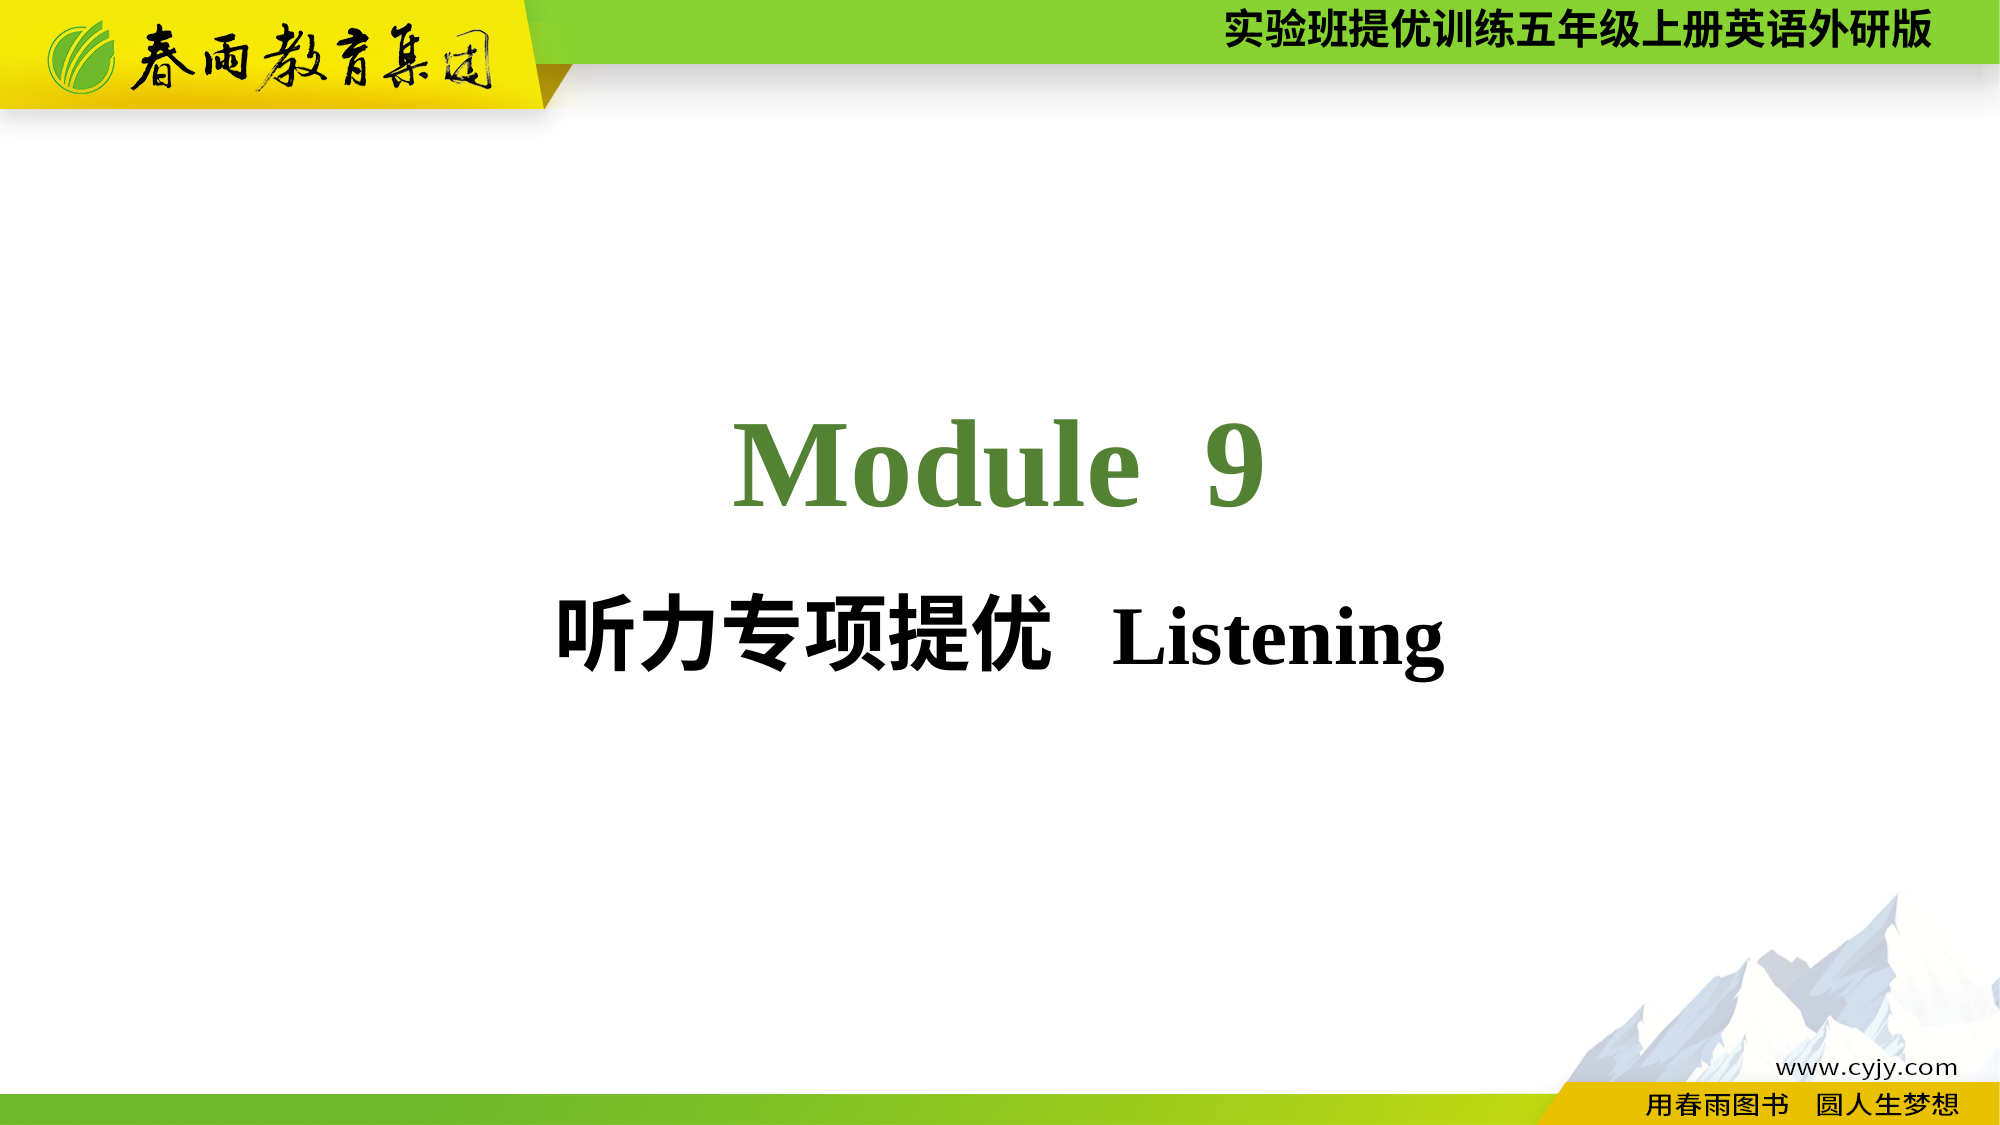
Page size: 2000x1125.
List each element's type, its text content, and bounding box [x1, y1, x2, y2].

picture [0, 0, 2000, 298]
picture [0, 689, 2000, 1125]
text_box Module 9 听力专项提优 Listening [0, 298, 2000, 689]
